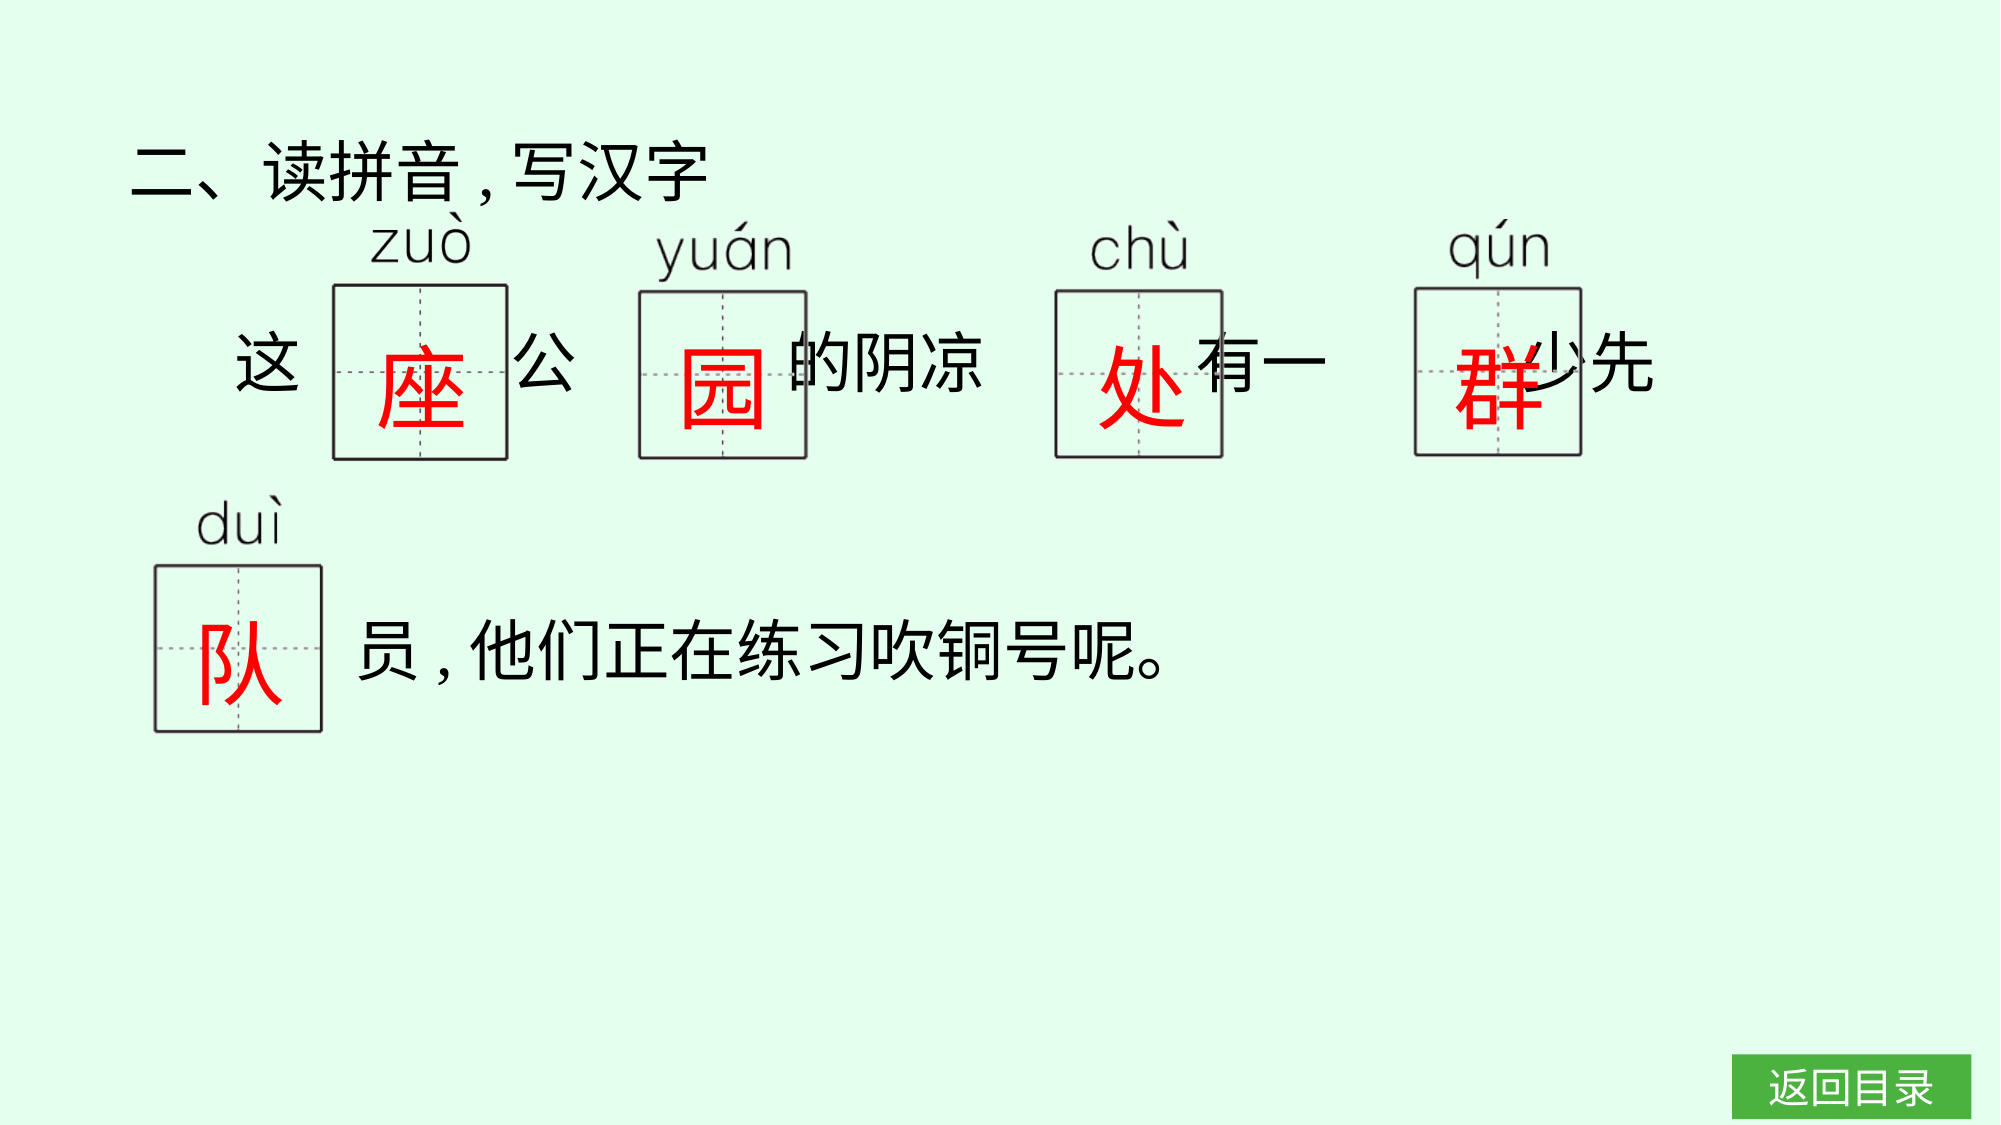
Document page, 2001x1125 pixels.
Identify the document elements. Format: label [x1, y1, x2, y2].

text_box [113, 106, 1887, 741]
